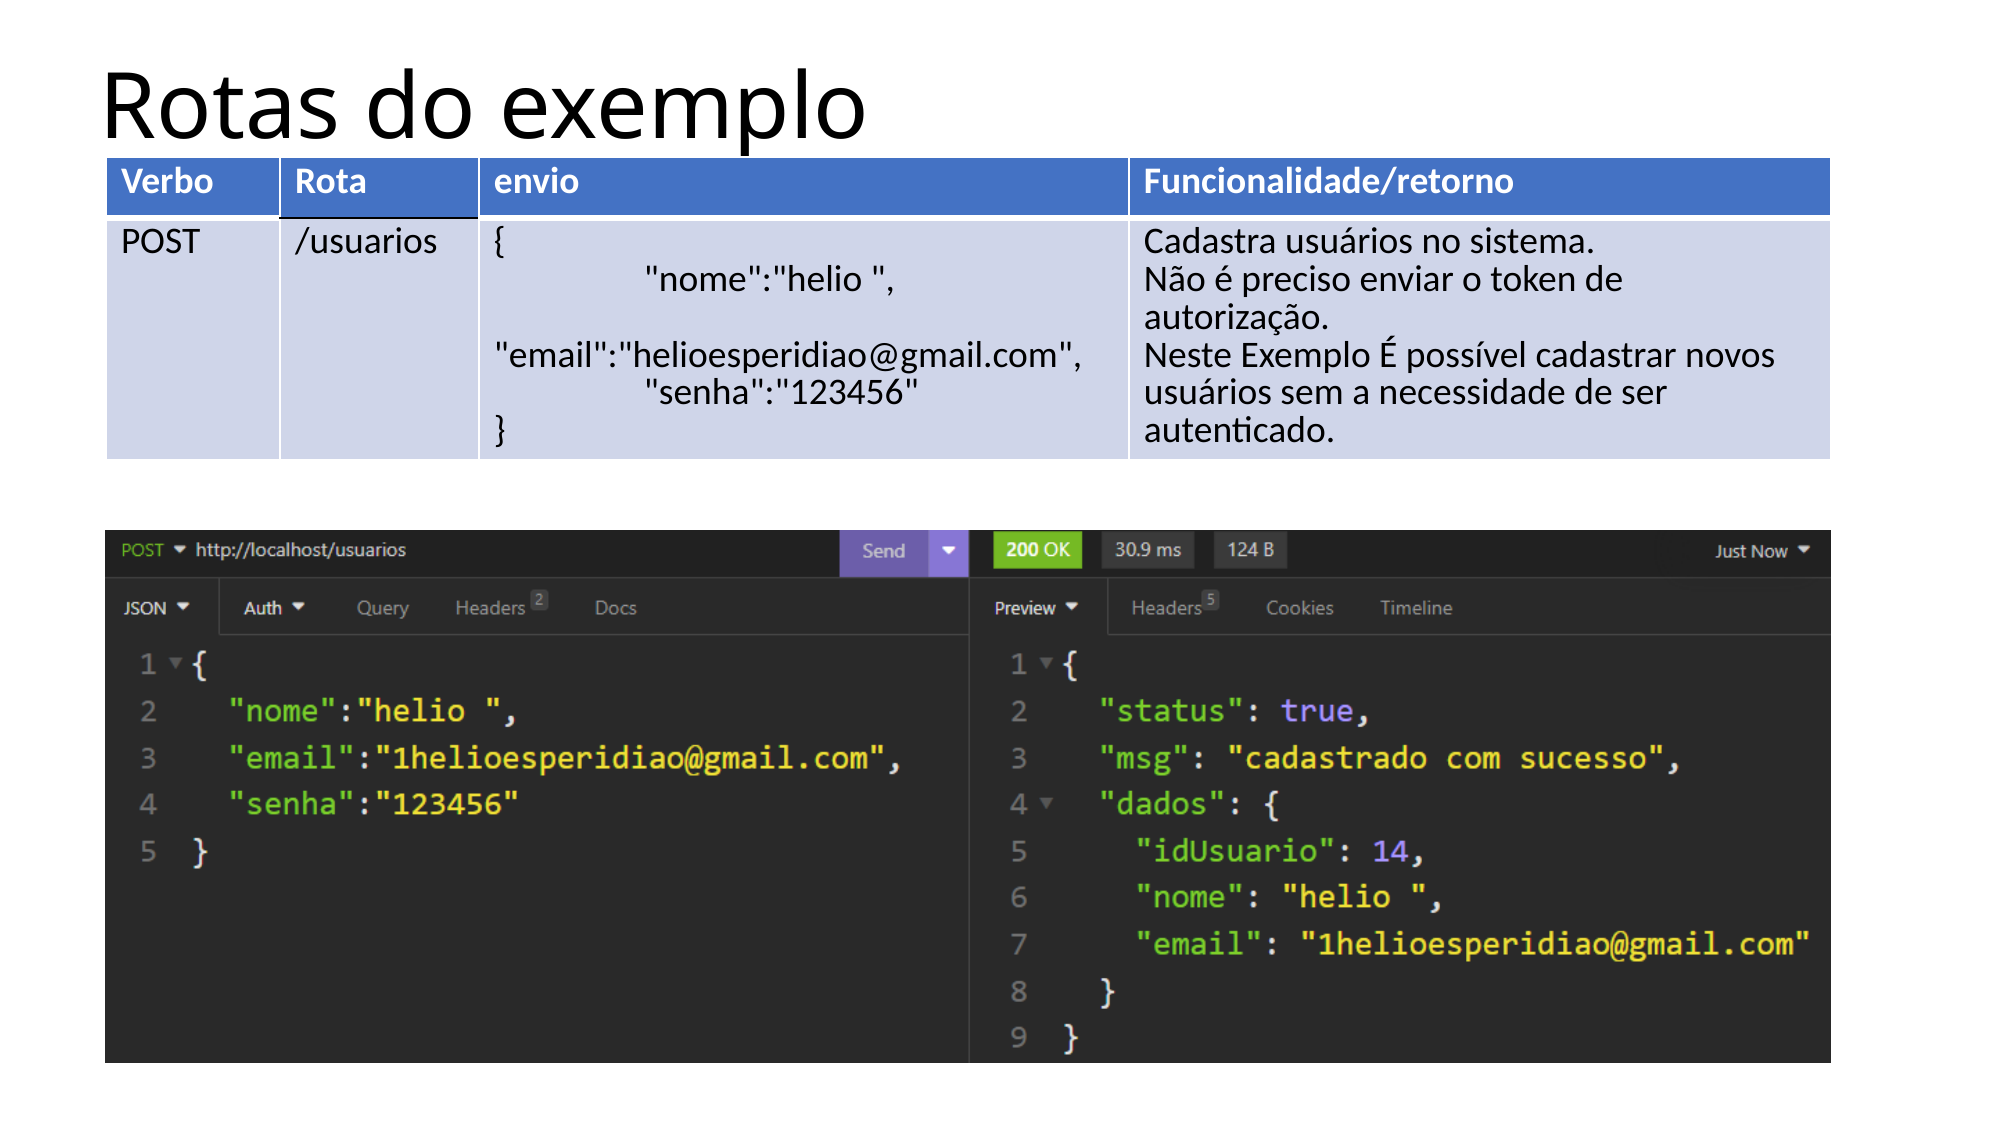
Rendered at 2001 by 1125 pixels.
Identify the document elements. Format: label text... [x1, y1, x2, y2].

table_header Funcionalidade/retorno [1130, 158, 1830, 215]
table_cell /usuarios [281, 219, 478, 459]
title Rotas do exemplo [84, 0, 1810, 218]
table_header Rota [281, 158, 478, 217]
table_header envio [480, 158, 1128, 215]
table_cell Cadastra usuários no sistema. Não é preciso enviar o token de autorização. Neste Exemplo É possível cadastrar novos usuários sem a necessidade de ser autenticado. [1130, 221, 1830, 459]
table_cell POST [107, 221, 279, 459]
picture [105, 530, 1831, 1063]
table_header Verbo [107, 158, 279, 215]
table_cell { "nome":"helio ", "email":"helioesperidiao@gmail.com", "senha":"123456" } [480, 221, 1128, 459]
